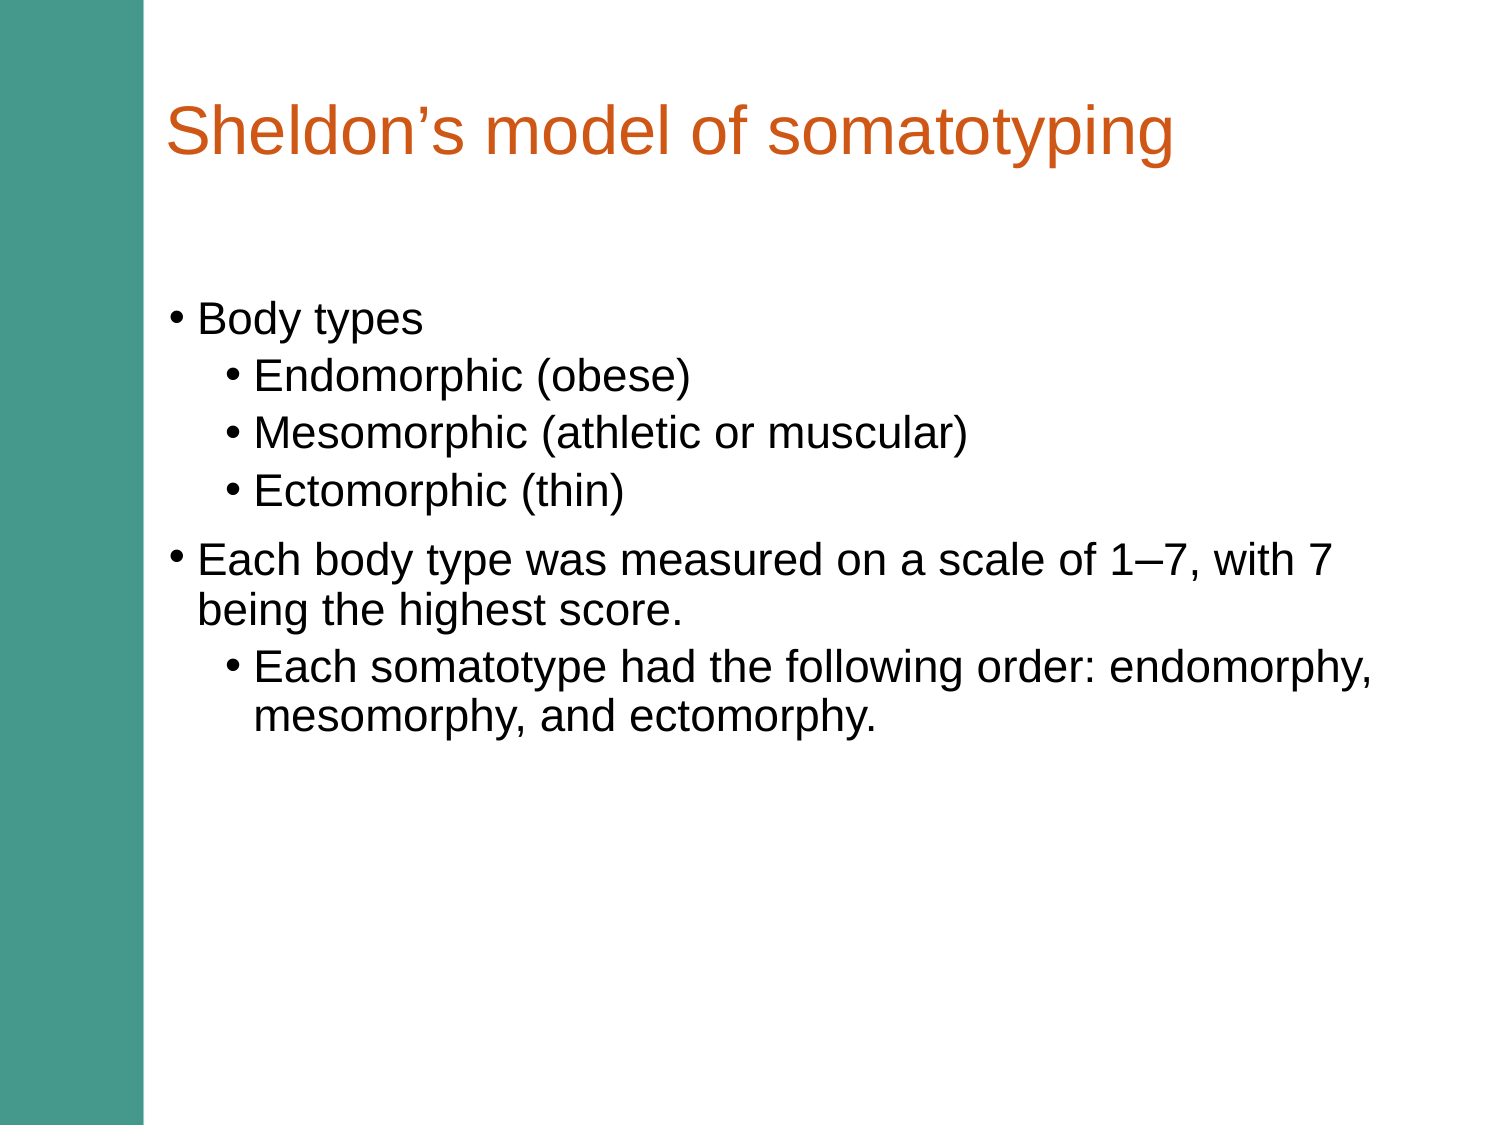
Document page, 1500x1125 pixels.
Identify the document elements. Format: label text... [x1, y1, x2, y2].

list Body types Endomorphic (obese) Mesomorphic (athletic or muscular) Ectomorphic (thin) Each body type was measured on a scale of 1–7, with 7 being the highest score. Each somatotype had the following order: endomorphy, mesomorphy, and ectomorphy. [153, 287, 1448, 1002]
picture [0, 0, 1500, 1125]
title Sheldon’s model of somatotyping [150, 62, 1444, 203]
